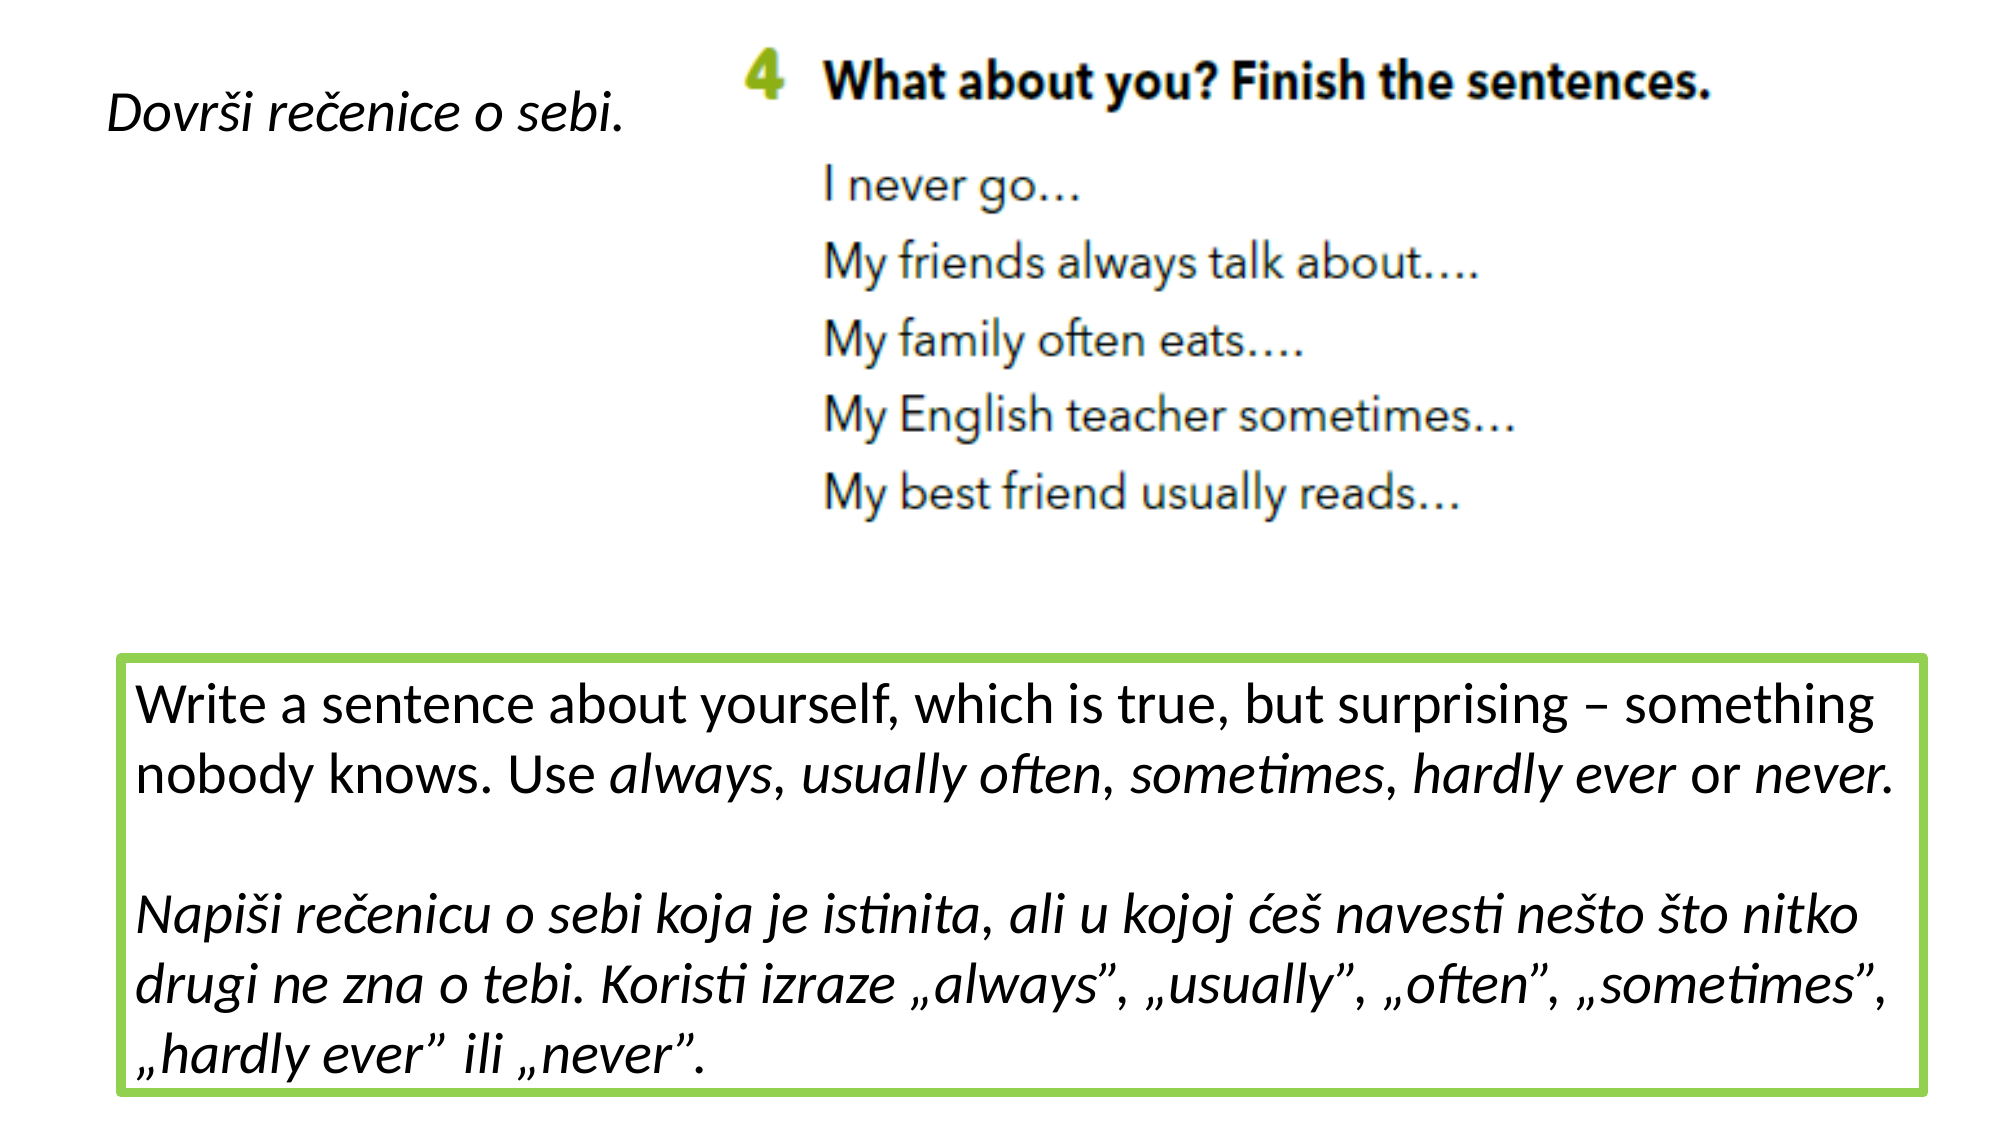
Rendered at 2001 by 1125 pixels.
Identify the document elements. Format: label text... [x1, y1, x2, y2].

picture [720, 38, 1761, 533]
text_box Write a sentence about yourself, which is true, but surprising – something nobody knows. Use always, usually often, sometimes, hardly ever or never. Napiši rečenicu o sebi koja je istinita, ali u kojoj ćeš navesti nešto što nitko drugi ne zna o tebi. Koristi izraze „always”, „usually”, „often”, „sometimes”, „hardly ever” ili „never”. [120, 657, 1924, 1093]
text_box Dovrši rečenice o sebi. [91, 65, 720, 150]
